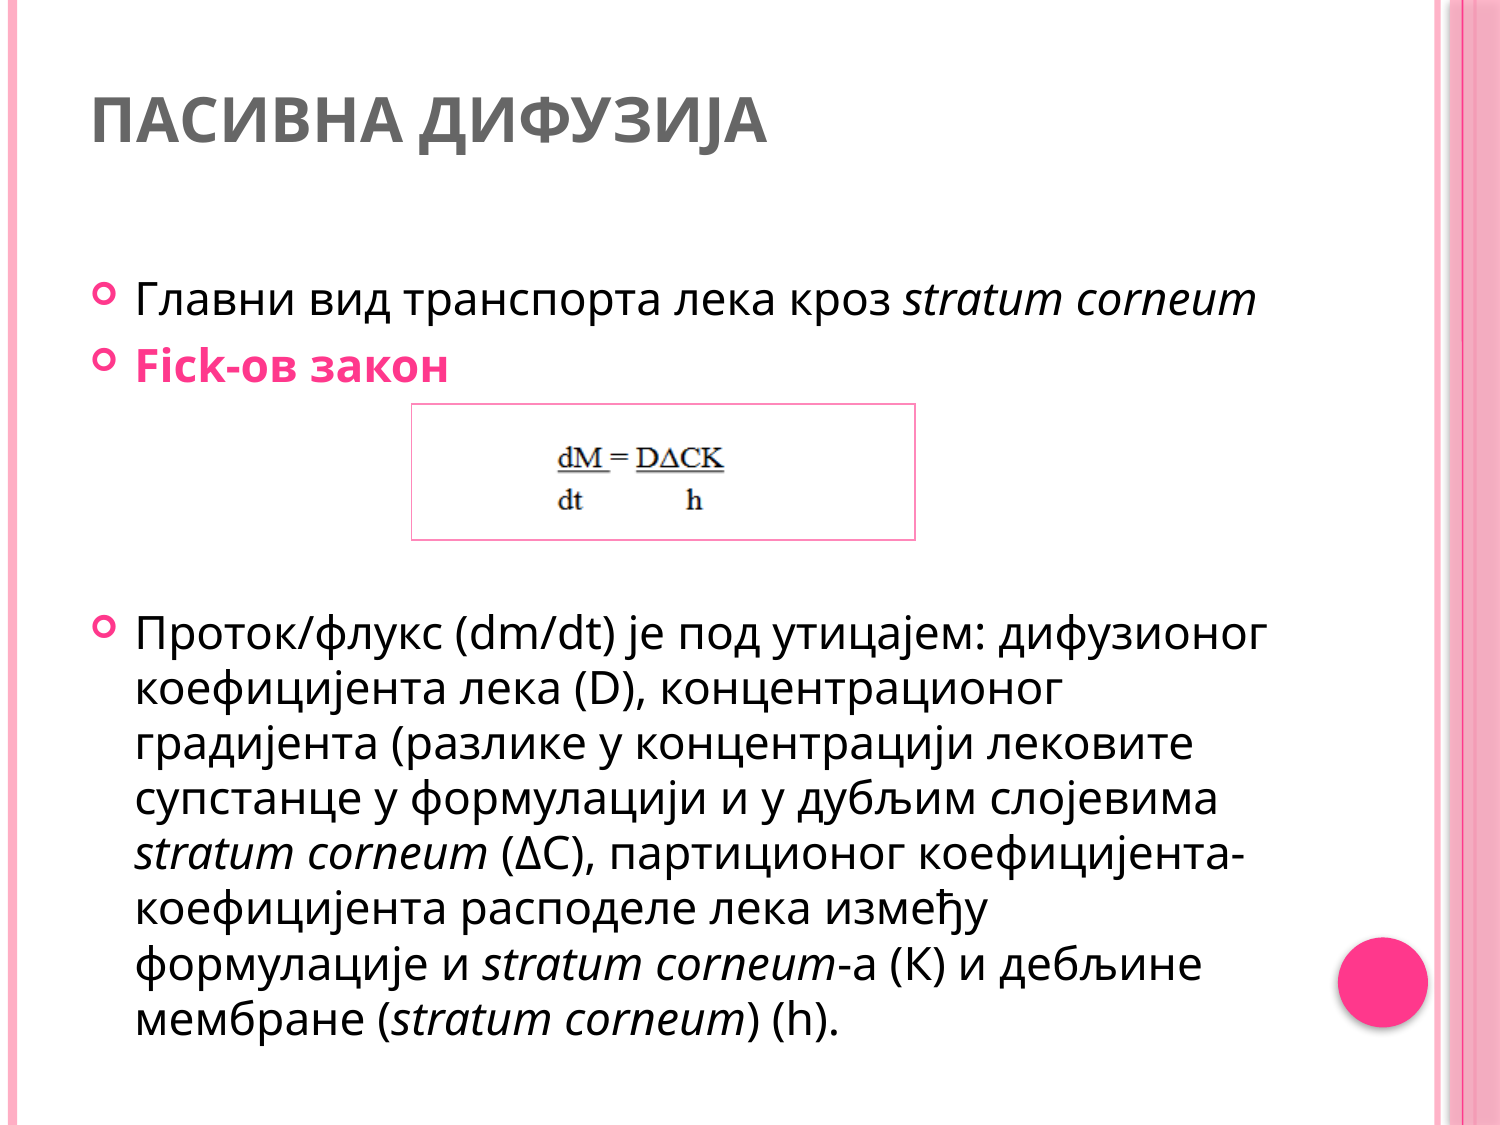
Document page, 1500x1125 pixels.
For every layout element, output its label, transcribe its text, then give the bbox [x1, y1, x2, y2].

picture [411, 404, 915, 540]
list Главни вид транспорта лека кроз stratum corneum Fick-ов закон Проток/флукс (dm/dt) је под утицајем: дифузионог коефицијента лека (D), концентрационог градијента (разлике у концентрацији лековите супстанце у формулацији и у дубљим слојевима stratum corneum (ΔC), партиционог коефицијента-коефицијента расподеле лека између формулације и stratum corneum-а (К) и дебљине мембране (stratum corneum) (h). [75, 262, 1300, 1062]
title Пасивна дифузија [75, 45, 1300, 163]
